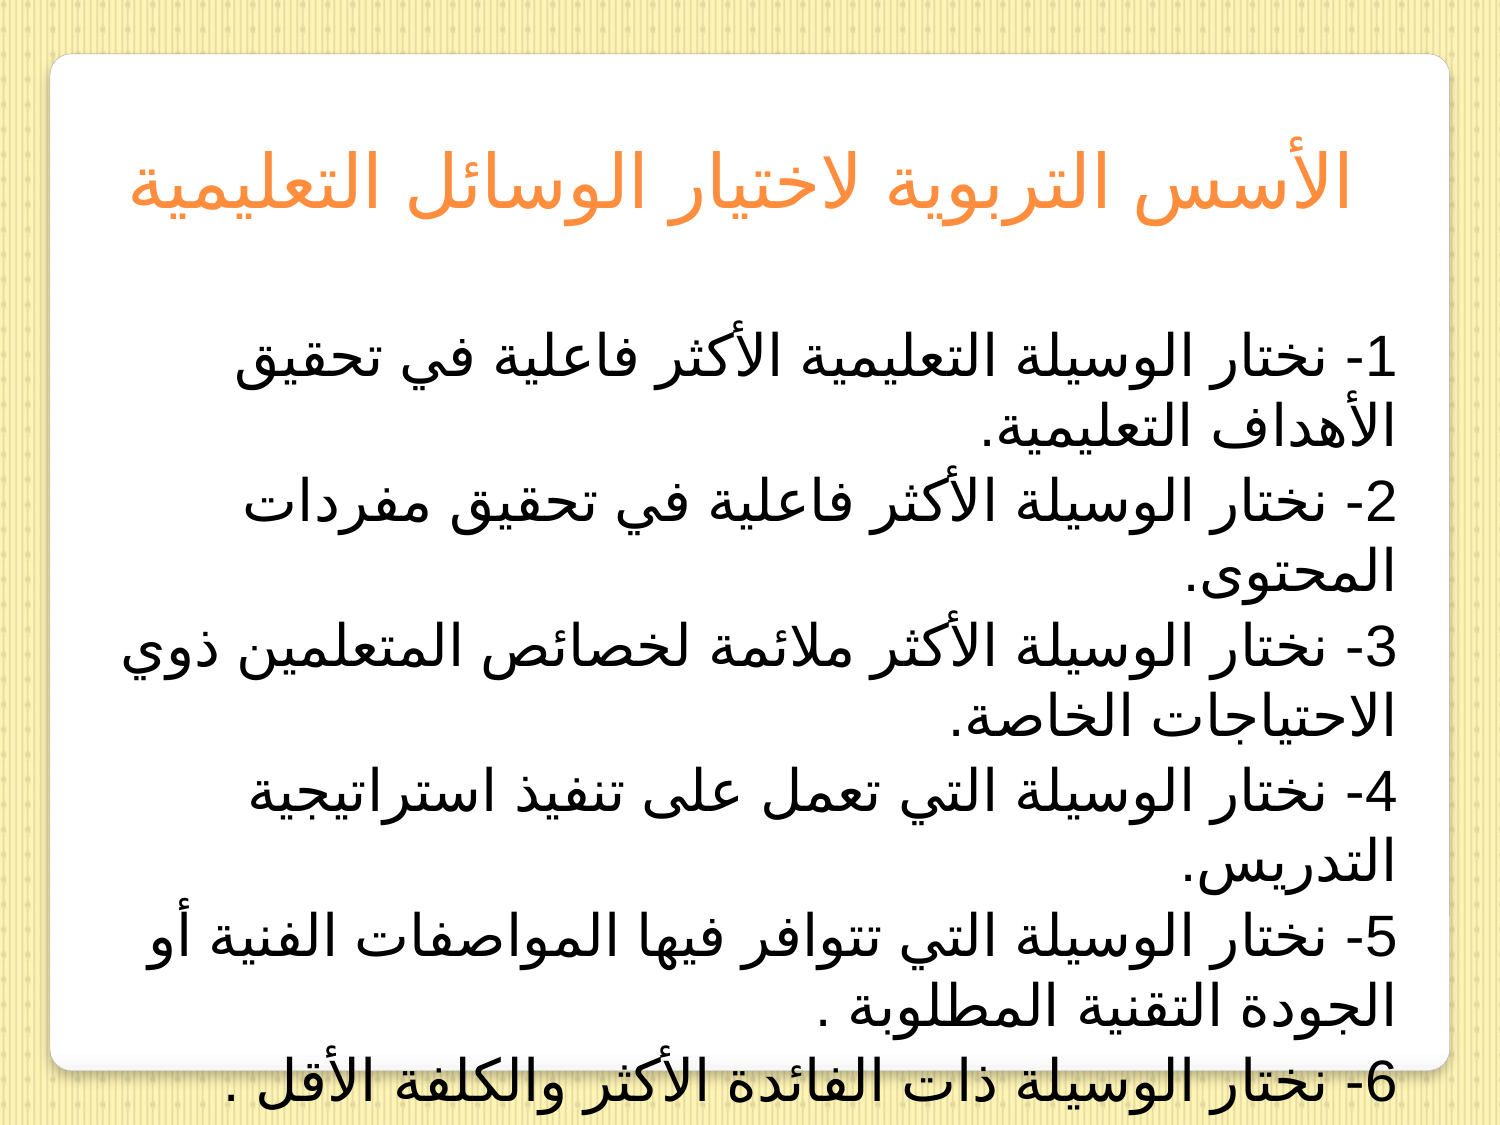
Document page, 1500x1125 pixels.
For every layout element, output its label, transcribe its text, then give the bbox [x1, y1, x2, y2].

title الأسس التربوية لاختيار الوسائل التعليمية [70, 58, 1413, 232]
list 1- نختار الوسيلة التعليمية الأكثر فاعلية في تحقيق الأهداف التعليمية. 2- نختار الوسيلة الأكثر فاعلية في تحقيق مفردات المحتوى. 3- نختار الوسيلة الأكثر ملائمة لخصائص المتعلمين ذوي الاحتياجات الخاصة. 4- نختار الوسيلة التي تعمل على تنفيذ استراتيجية التدريس. 5- نختار الوسيلة التي تتوافر فيها المواصفات الفنية أو الجودة التقنية المطلوبة . 6- نختار الوسيلة ذات الفائدة الأكثر والكلفة الأقل . 7- نختار الوسيلة التي تتوافر لها إمكانيات العرض الناجح. [70, 302, 1414, 990]
